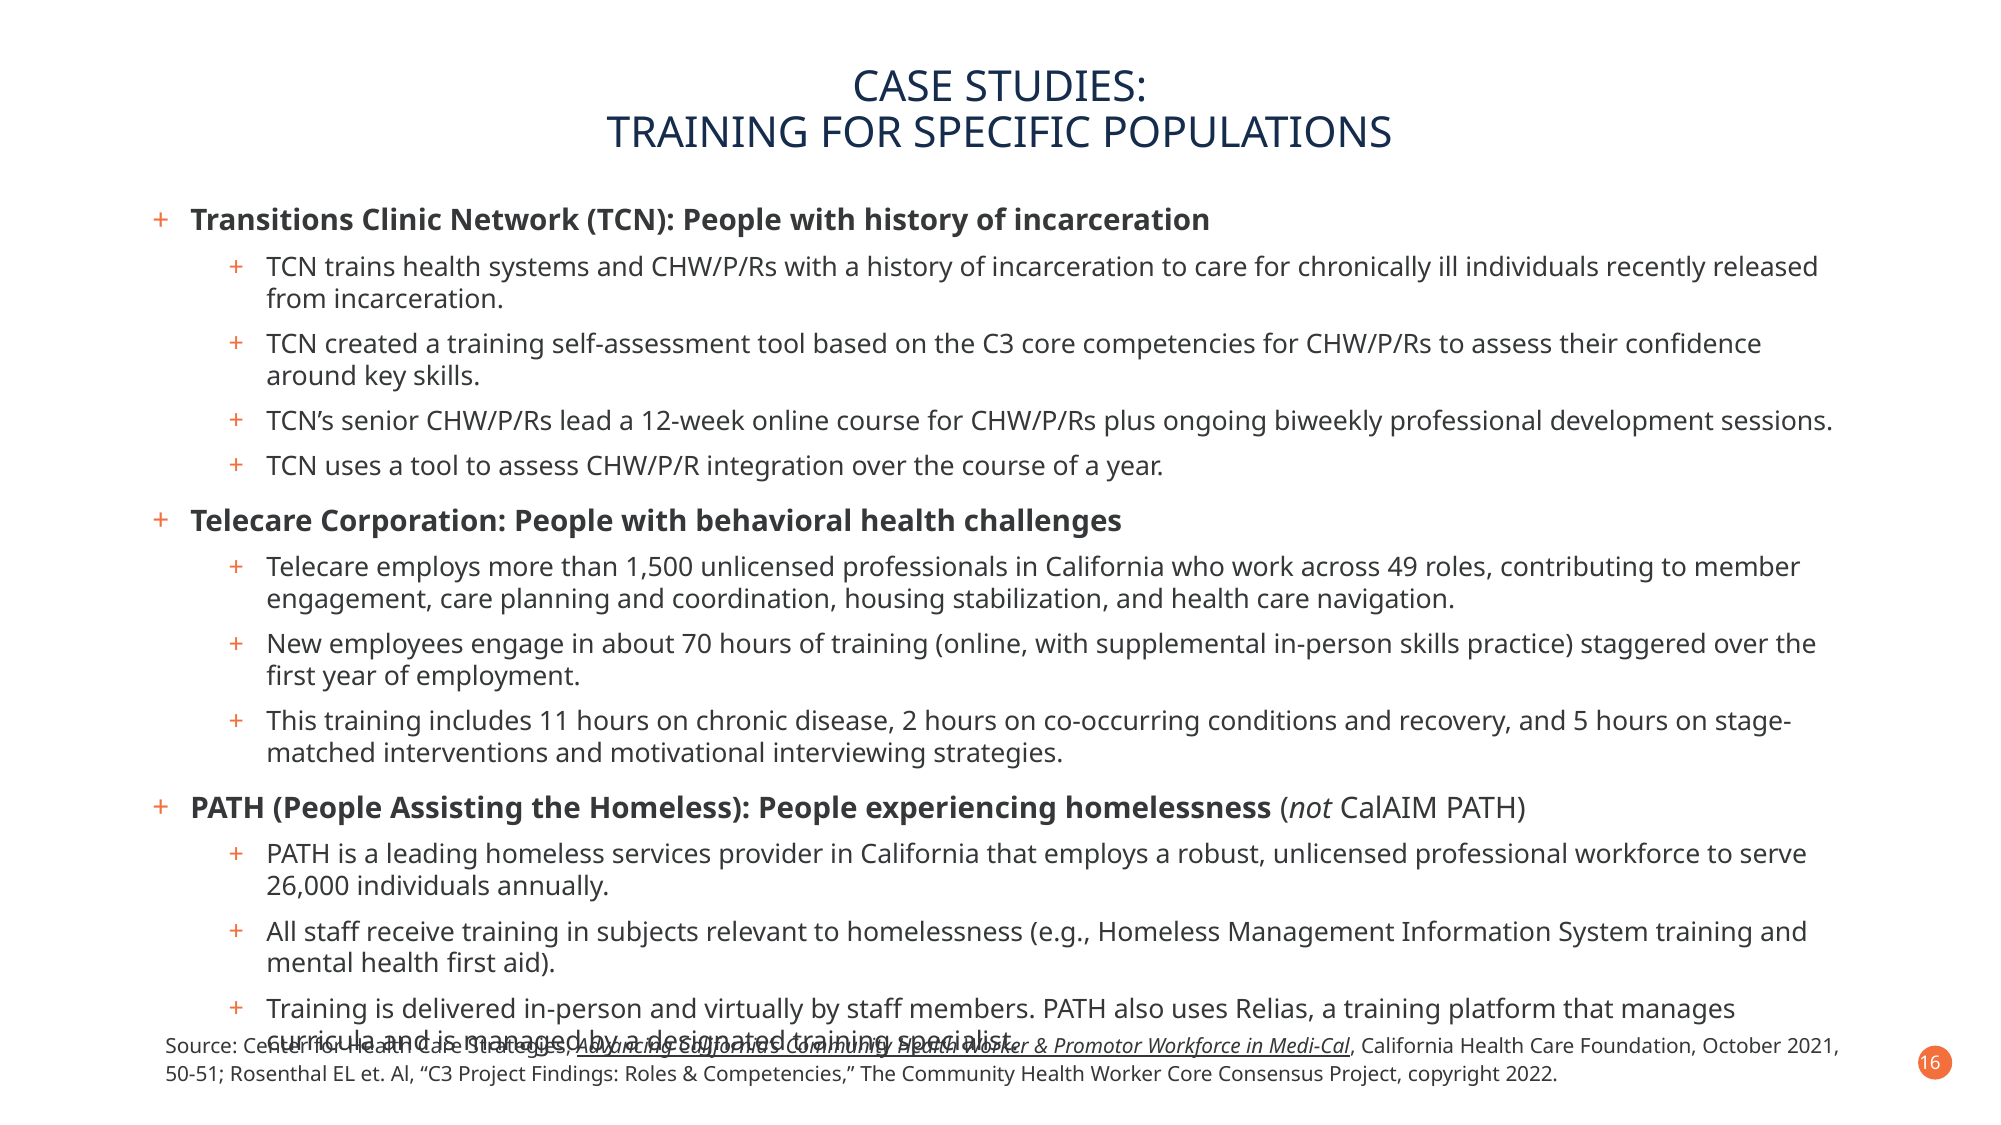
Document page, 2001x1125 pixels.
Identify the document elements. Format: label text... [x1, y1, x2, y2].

text_box Source: Center for Health Care Strategies, Advancing California’s Community Health Worker & Promotor Workforce in Medi-Cal, California Health Care Foundation, October 2021, 50-51; Rosenthal EL et. Al, “C3 Project Findings: Roles & Competencies,” The Community Health Worker Core Consensus Project, copyright 2022. [150, 1025, 1863, 1094]
title Case Studies: Training For Specific Populations [137, 57, 1863, 165]
list Transitions Clinic Network (TCN): People with history of incarceration TCN trains health systems and CHW/P/Rs with a history of incarceration to care for chronically ill individuals recently released from incarceration. TCN created a training self-assessment tool based on the C3 core competencies for CHW/P/Rs to assess their confidence around key skills. TCN’s senior CHW/P/Rs lead a 12-week online course for CHW/P/Rs plus ongoing biweekly professional development sessions. TCN uses a tool to assess CHW/P/R integration over the course of a year. Telecare Corporation: People with behavioral health challenges Telecare employs more than 1,500 unlicensed professionals in California who work across 49 roles, contributing to member engagement, care planning and coordination, housing stabilization, and health care navigation. New employees engage in about 70 hours of training (online, with supplemental in-person skills practice) staggered over the first year of employment. This training includes 11 hours on chronic disease, 2 hours on co-occurring conditions and recovery, and 5 hours on stage-matched interventions and motivational interviewing strategies. PATH (People Assisting the Homeless): People experiencing homelessness (not CalAIM PATH) PATH is a leading homeless services provider in California that employs a robust, unlicensed professional workforce to serve 26,000 individuals annually. All staff receive training in subjects relevant to homelessness (e.g., Homeless Management Information System training and mental health first aid). Training is delivered in-person and virtually by staff members. PATH also uses Relias, a training platform that manages curricula and is managed by a designated training specialist. [137, 193, 1863, 1083]
